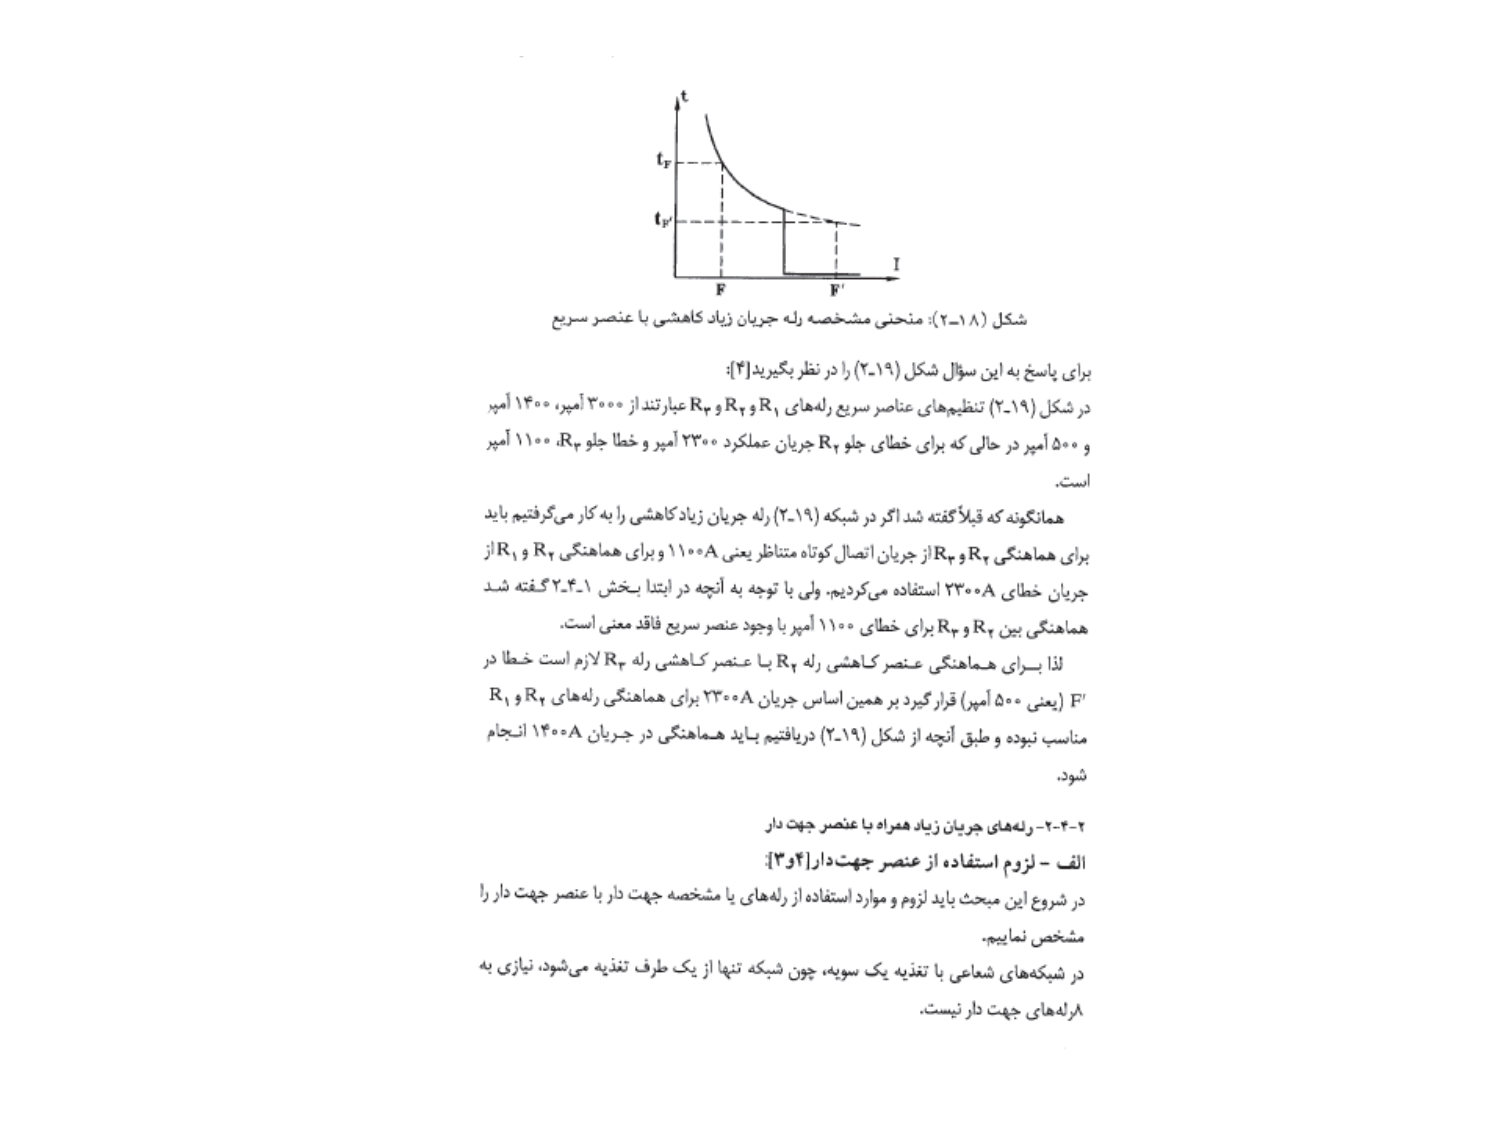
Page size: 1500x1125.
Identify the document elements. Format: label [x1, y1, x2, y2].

picture [404, 56, 1096, 1069]
